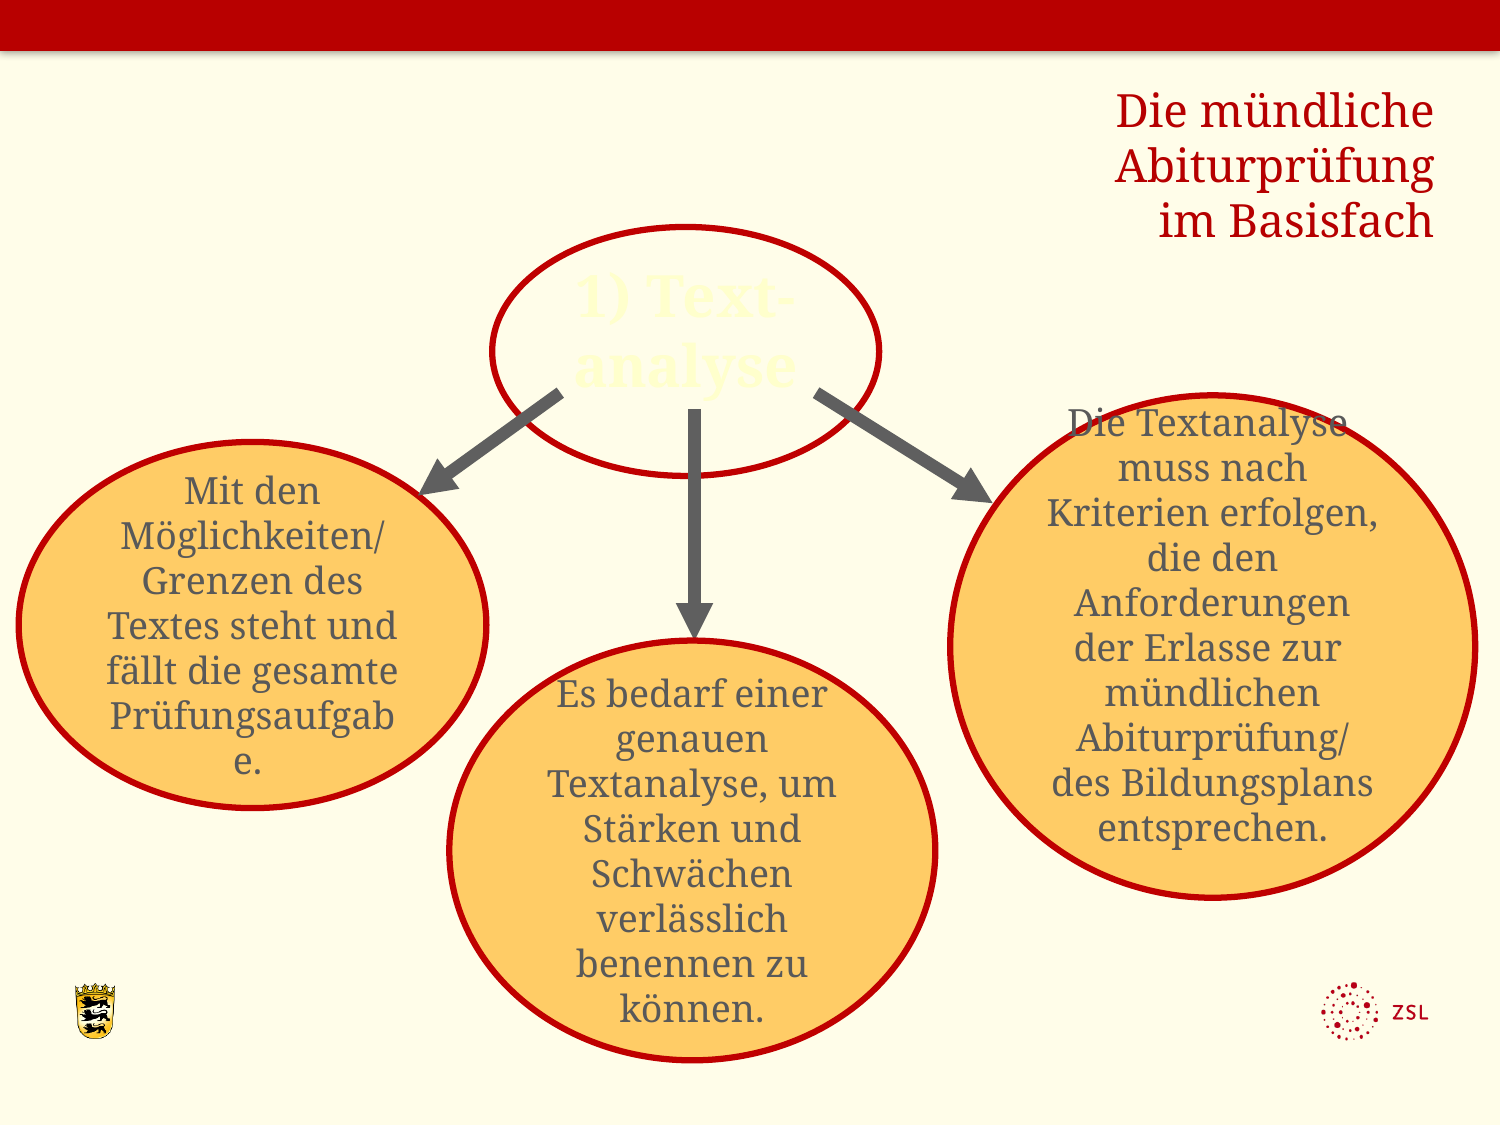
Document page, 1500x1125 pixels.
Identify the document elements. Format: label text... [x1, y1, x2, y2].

text_box Die mündliche Abiturprüfung im Basisfach [1045, 74, 1450, 254]
picture [73, 981, 117, 1041]
picture [1320, 981, 1429, 1041]
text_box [417, 392, 561, 496]
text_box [815, 392, 993, 504]
text_box Es bedarf einer genauen Textanalyse, um Stärken und Schwächen verlässlich benennen zu können. [447, 639, 937, 1062]
text_box Mit den Möglichkeiten/ Grenzen des Textes steht und fällt die gesamte Prüfungsaufgabe. [17, 440, 488, 810]
text_box 1) Text-analyse [490, 225, 881, 478]
text_box Die Textanalyse muss nach Kriterien erfolgen, die den Anforderungen der Erlasse zur mündlichen Abiturprüfung/ des Bildungsplans entsprechen. [948, 393, 1477, 900]
